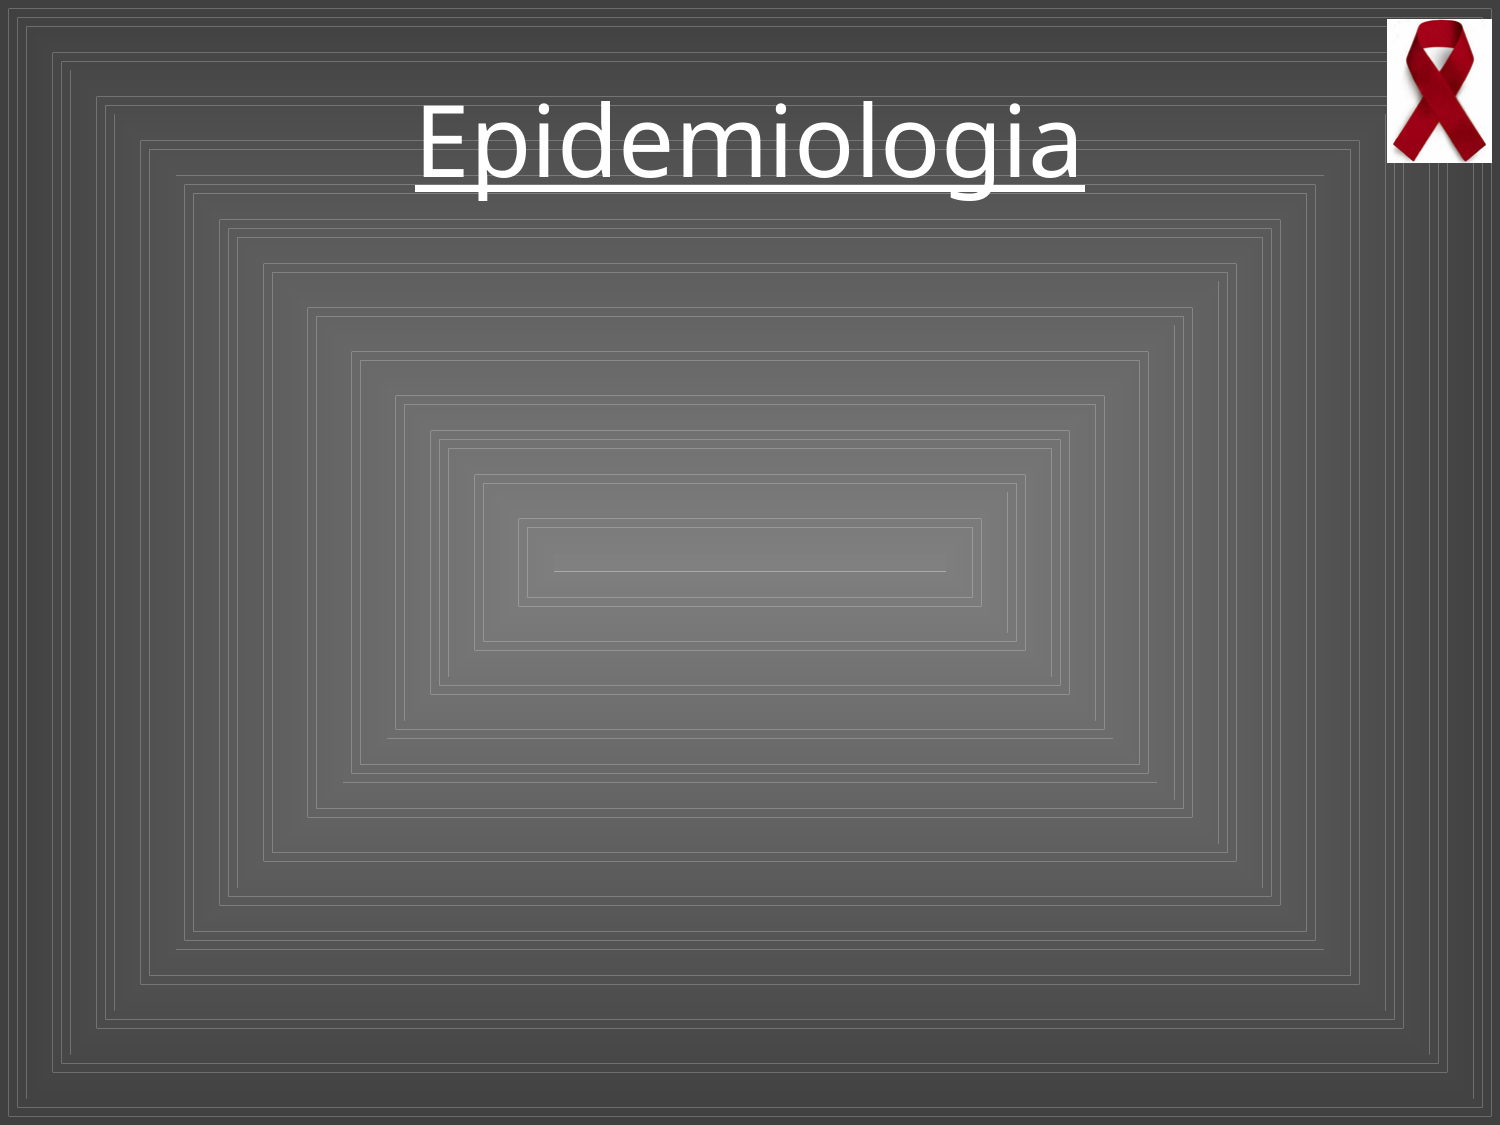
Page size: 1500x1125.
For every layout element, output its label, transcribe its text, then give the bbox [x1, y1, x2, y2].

picture [1387, 19, 1492, 163]
title Epidemiologia [112, 19, 1388, 255]
